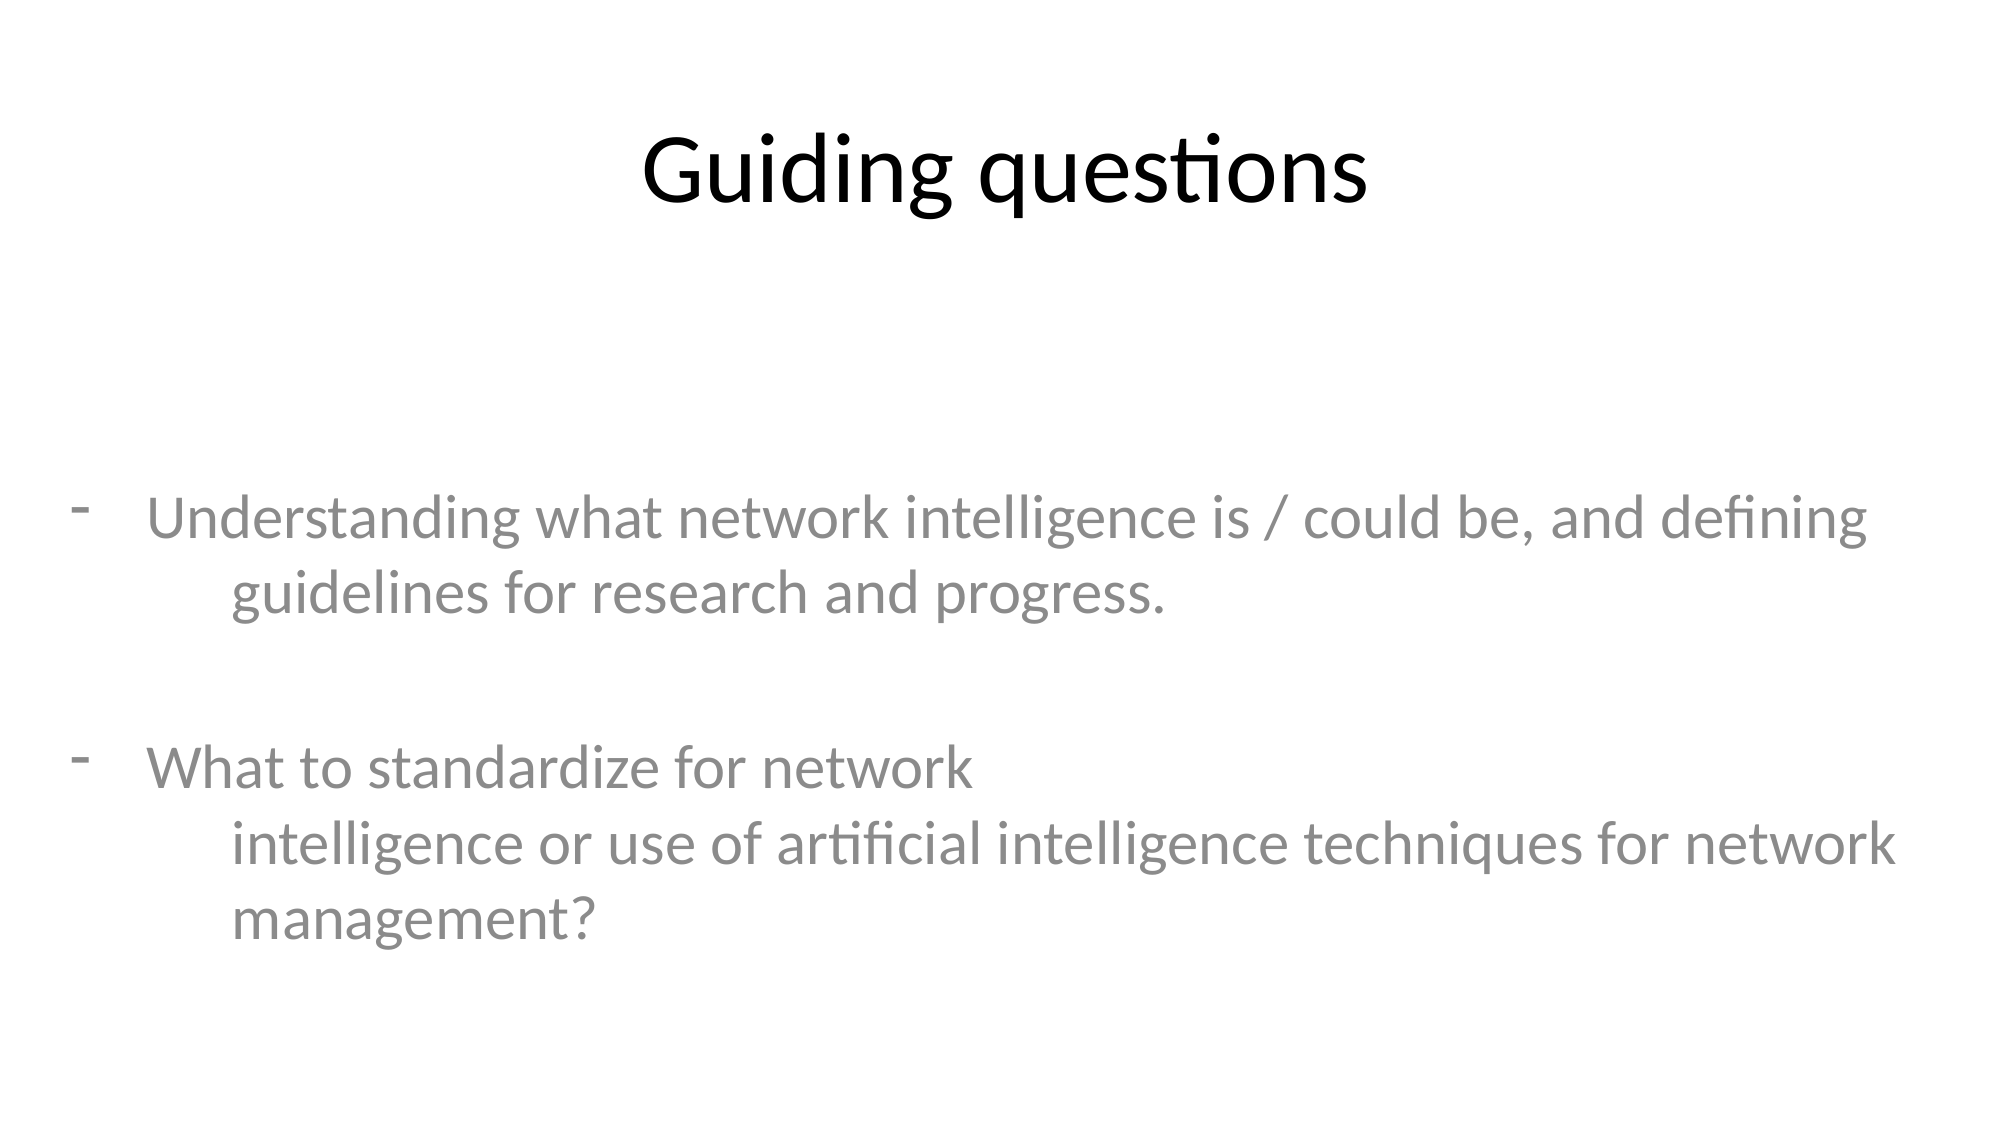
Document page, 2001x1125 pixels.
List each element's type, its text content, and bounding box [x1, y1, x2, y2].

title Guiding questions [155, 101, 1856, 343]
subtitle Understanding what network intelligence is / could be, and defining guidelines for research and progress. What to standardize for network intelligence or use of artificial intelligence techniques for network management? [55, 468, 1957, 1024]
